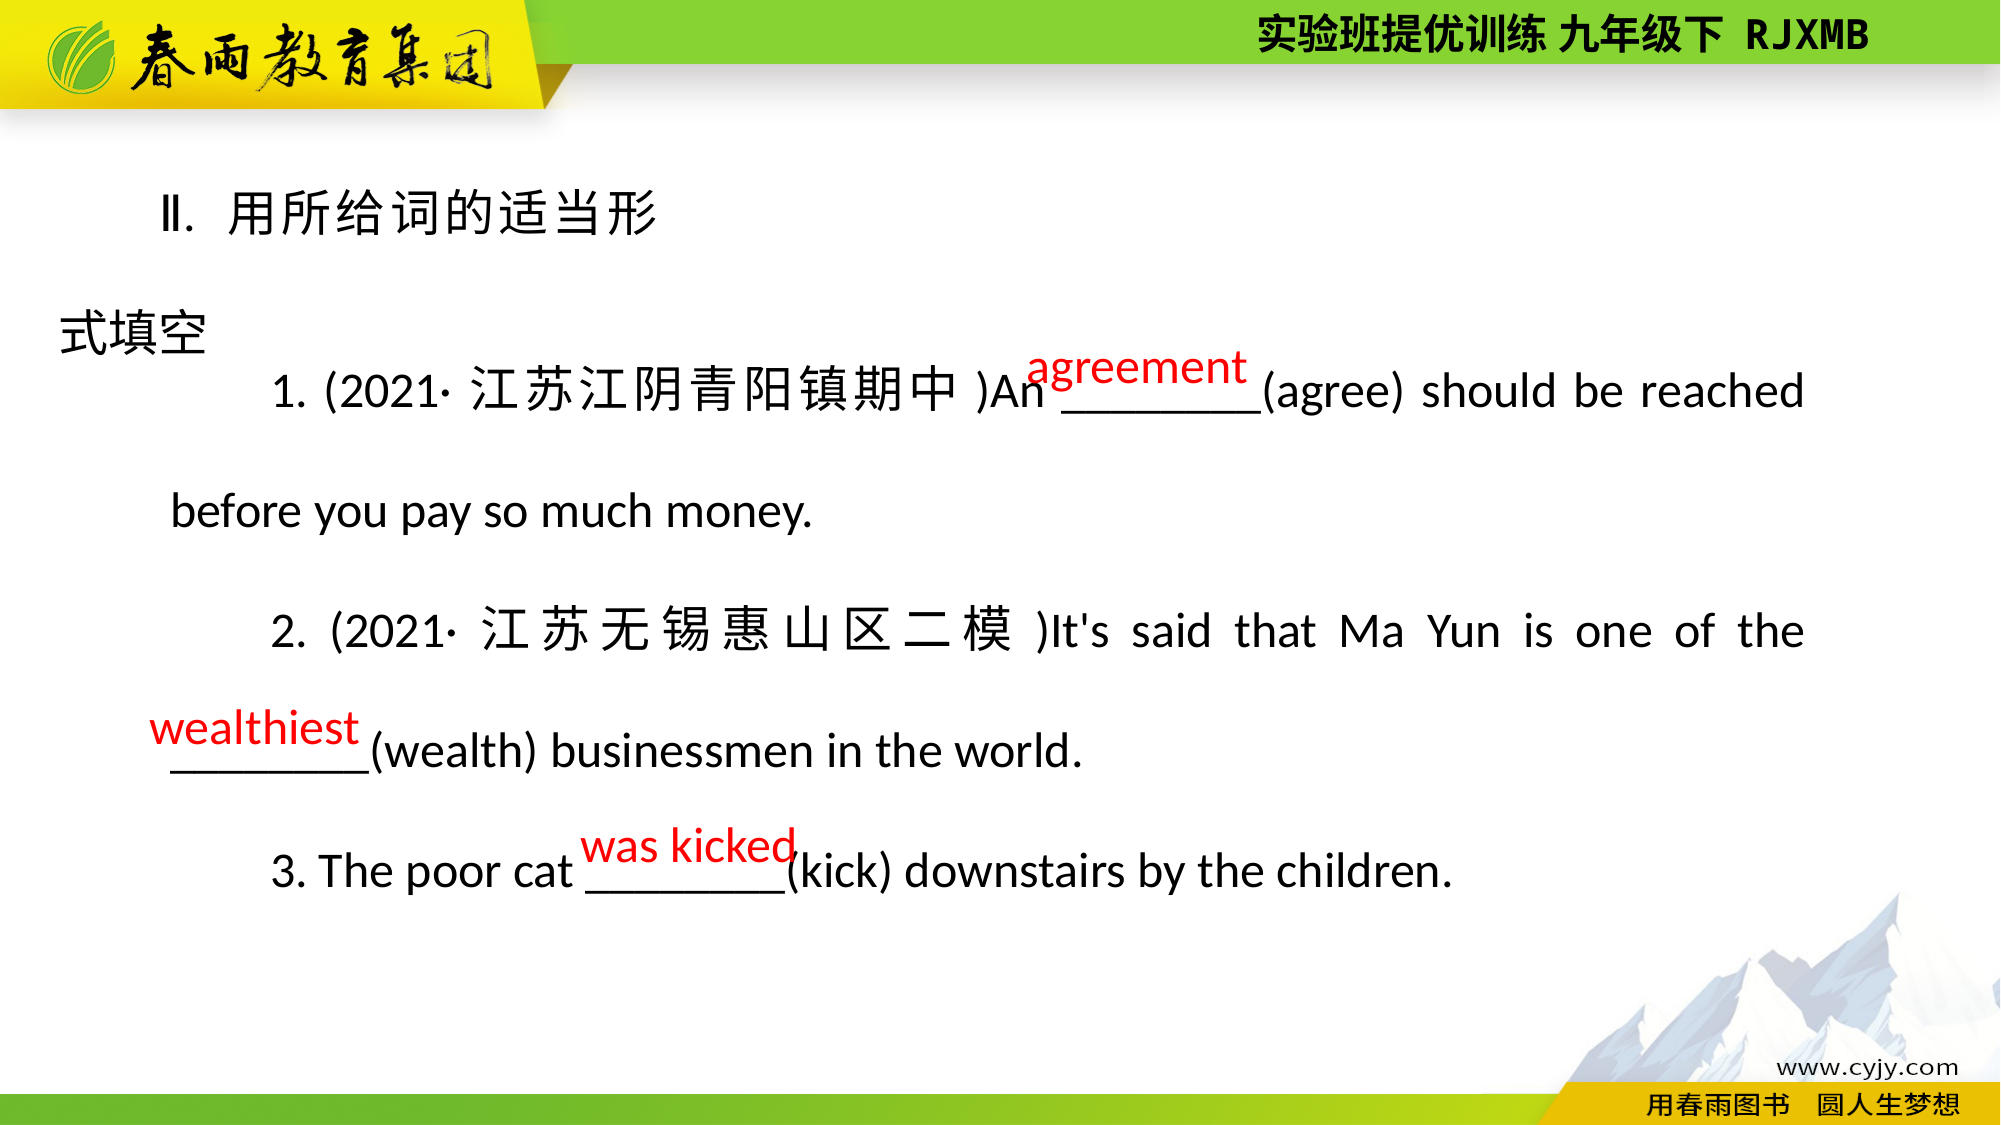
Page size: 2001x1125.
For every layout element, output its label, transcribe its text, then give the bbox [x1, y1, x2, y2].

text_box Ⅱ. 用所给词的适当形式填空 [44, 114, 672, 249]
text_box was kicked [565, 805, 814, 881]
text_box 1. (2021·江苏江阴青阳镇期中)An ________(agree) should be reached before you pay so much money. 2. (2021·江苏无锡惠山区二模)It's said that Ma Yun is one of the ________(wealth) businessmen in the world. 3. The poor cat ________(kick) downstairs by the children. [155, 289, 1821, 905]
picture [0, 0, 2001, 1125]
text_box wealthiest [134, 686, 376, 762]
text_box agreement [1012, 325, 1264, 401]
